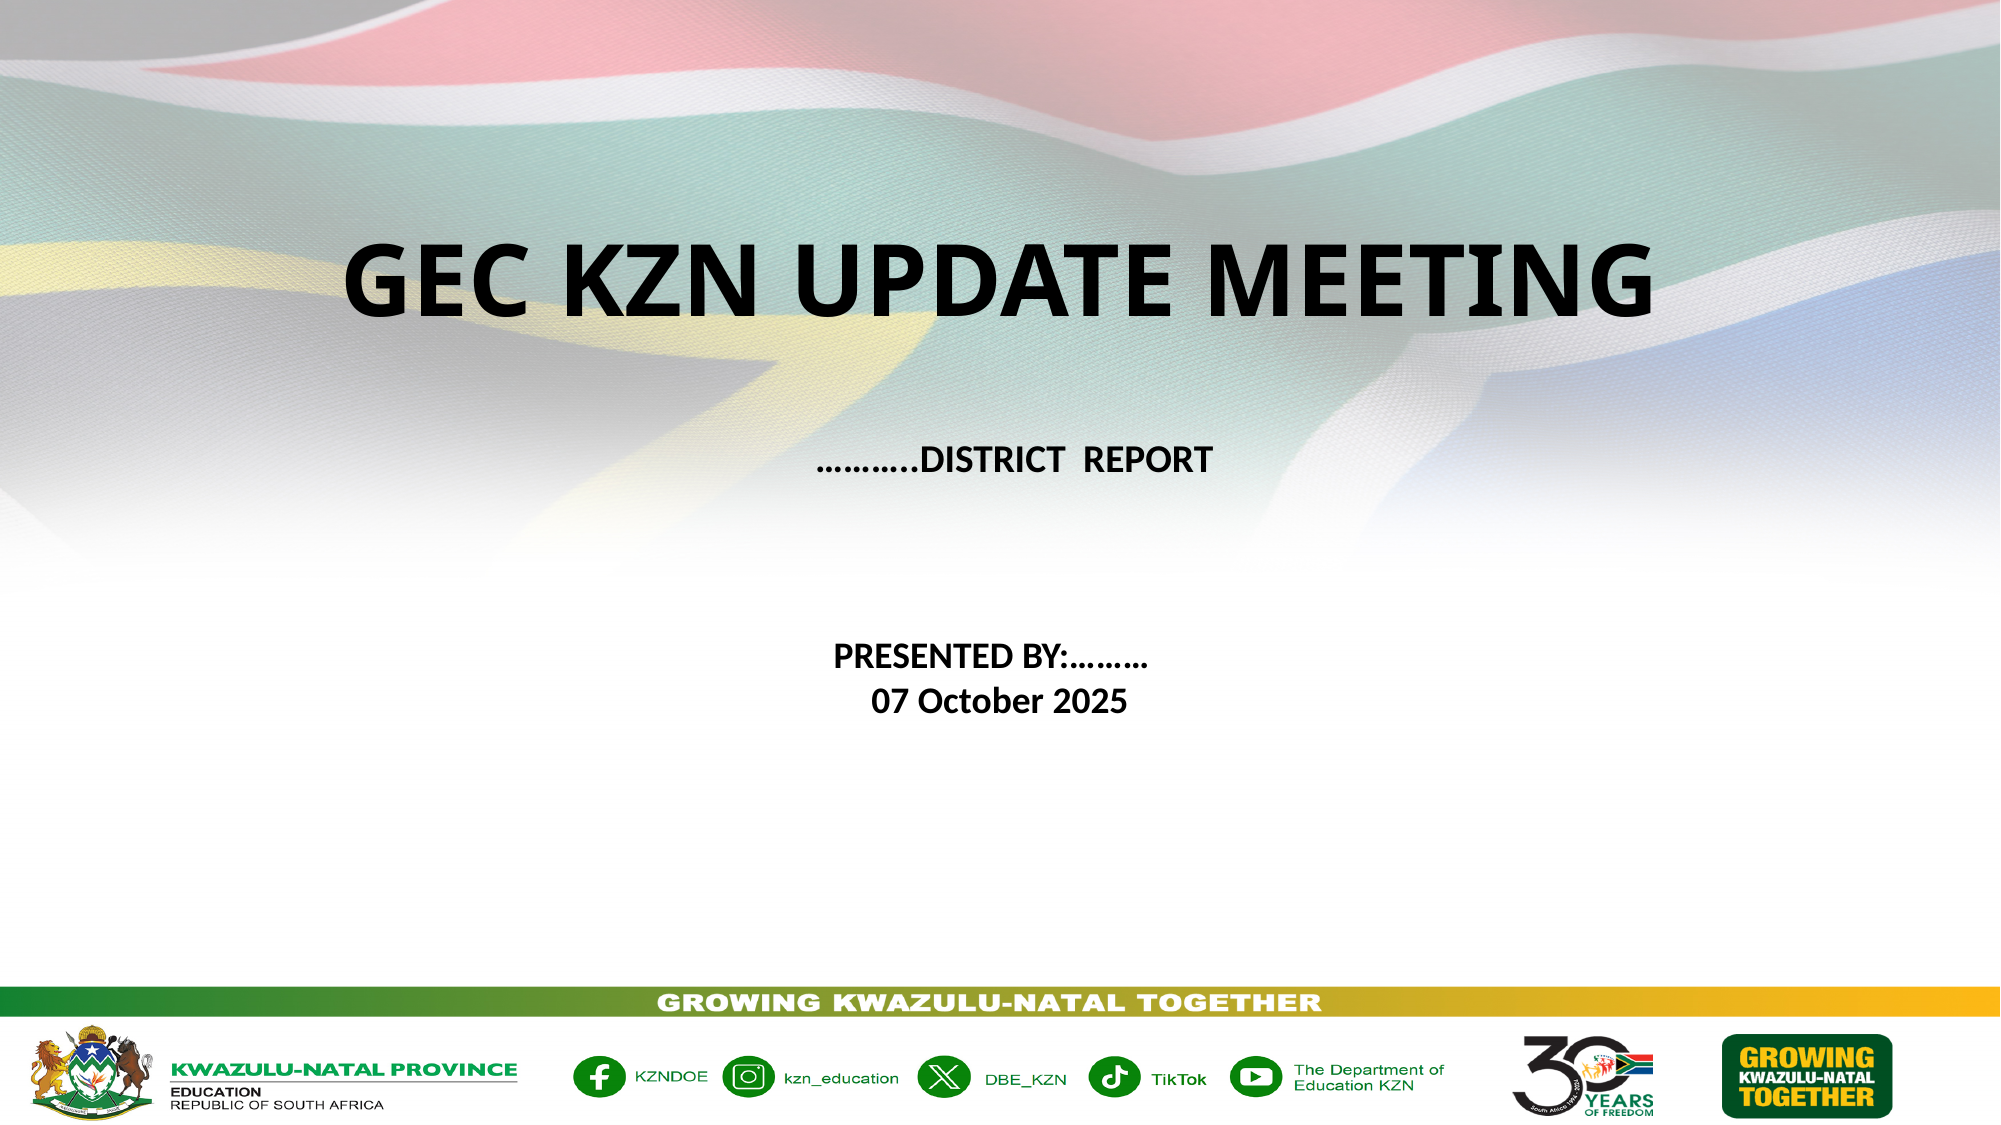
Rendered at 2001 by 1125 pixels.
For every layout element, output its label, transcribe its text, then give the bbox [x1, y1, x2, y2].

picture [0, 0, 2001, 1125]
text_box PRESENTED BY:……… 07 October 2025 [451, 623, 1549, 729]
subtitle ………..DISTRICT REPORT [264, 431, 1765, 538]
title GEC KZN UPDATE MEETING [249, 184, 1750, 346]
